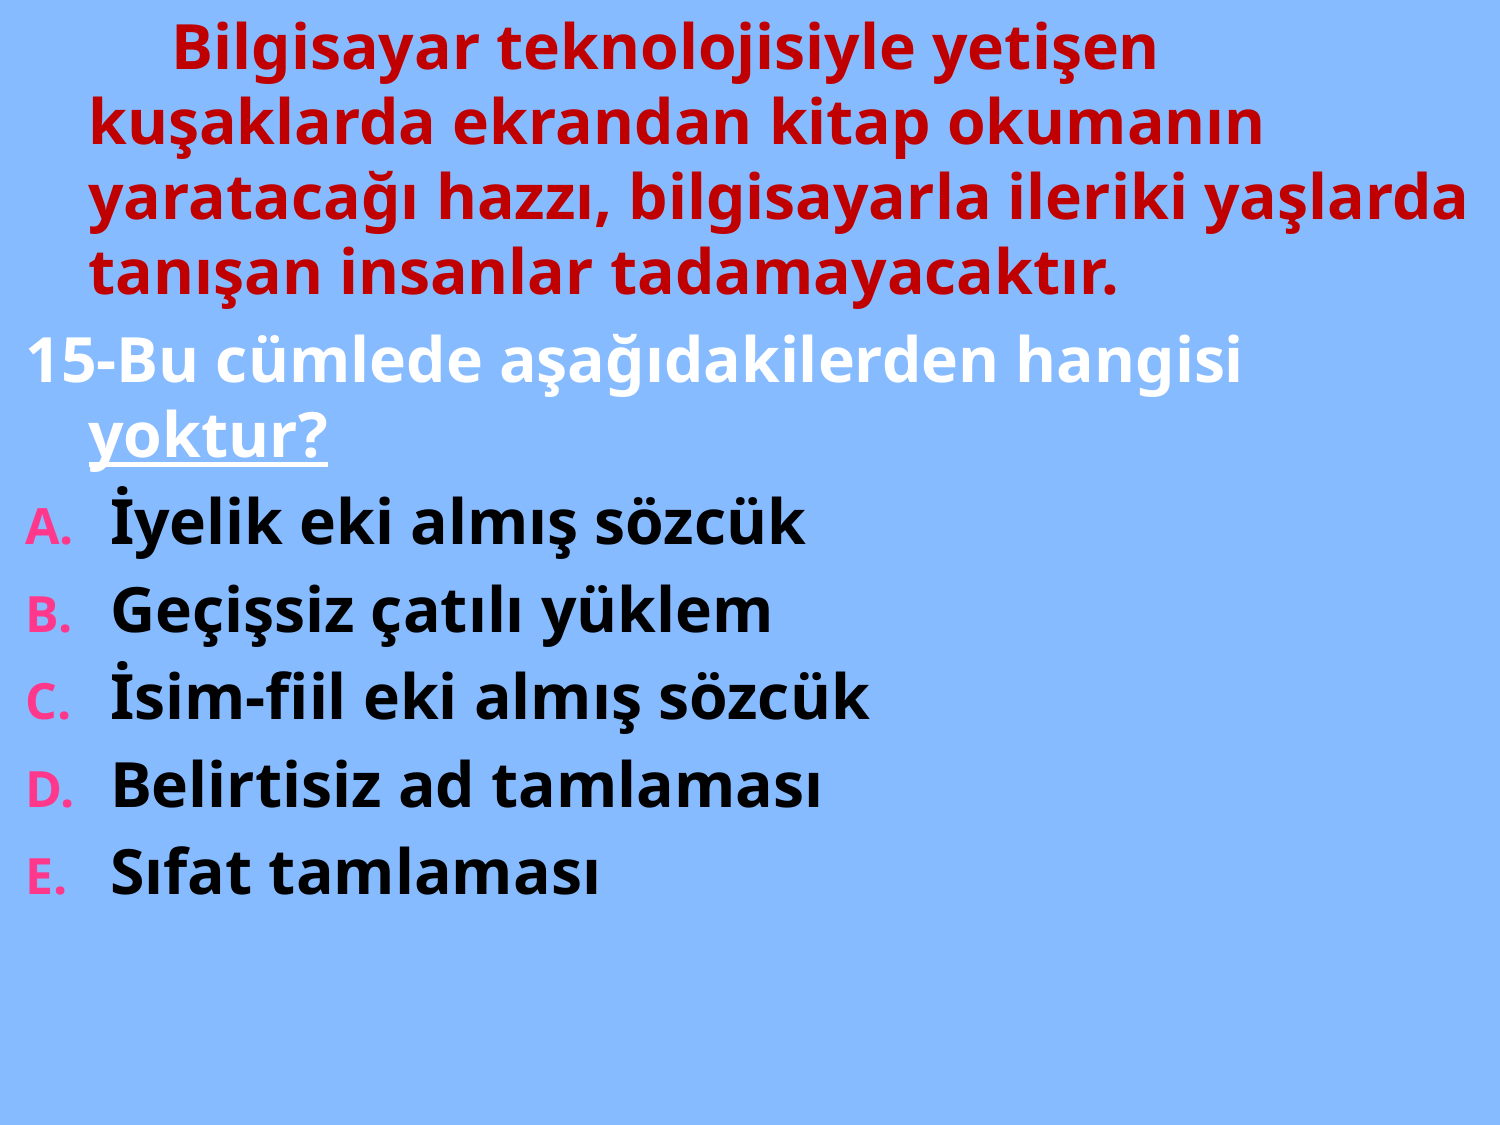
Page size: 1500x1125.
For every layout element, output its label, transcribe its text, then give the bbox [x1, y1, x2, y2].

list Bilgisayar teknolojisiyle yetişen kuşaklarda ekrandan kitap okumanın yaratacağı hazzı, bilgisayarla ileriki yaşlarda tanışan insanlar tadamayacaktır. 15-Bu cümlede aşağıdakilerden hangisi yoktur? İyelik eki almış sözcük Geçişsiz çatılı yüklem İsim-fiil eki almış sözcük Belirtisiz ad tamlaması Sıfat tamlaması [0, 0, 1500, 1125]
